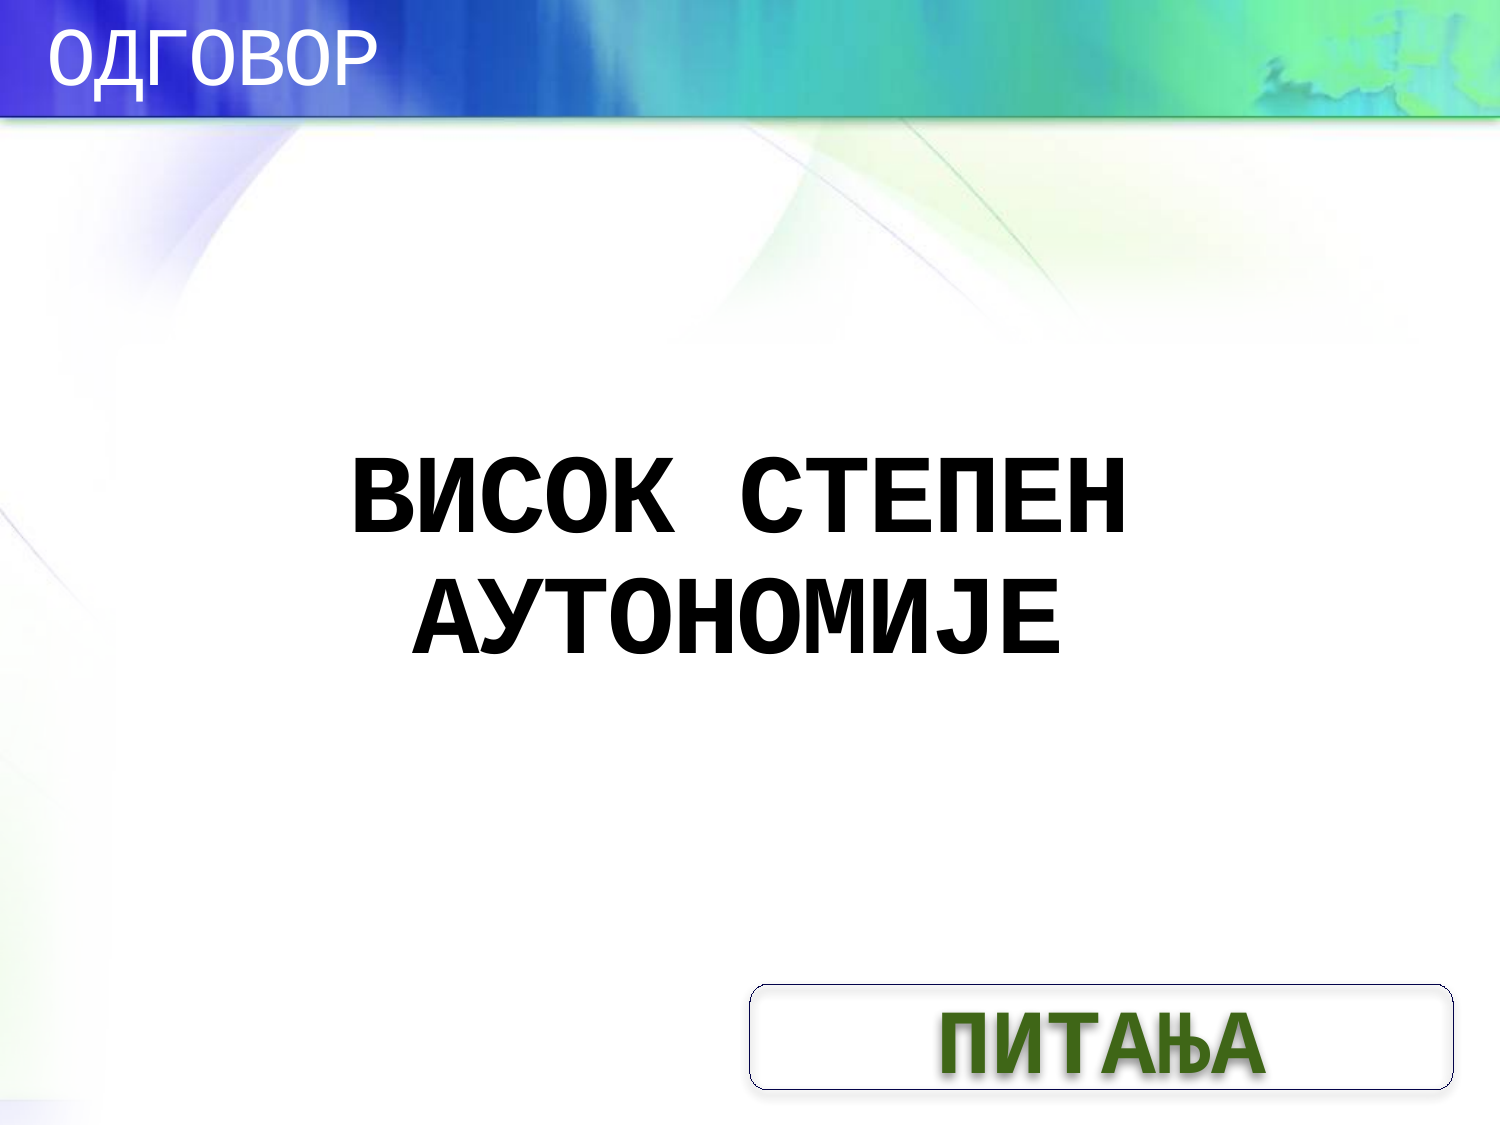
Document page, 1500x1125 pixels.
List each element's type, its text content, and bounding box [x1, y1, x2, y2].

text_box ПИТАЊА [749, 984, 1454, 1090]
picture [0, 0, 1500, 1125]
title ВИСОК СТЕПЕН АУТОНОМИЈЕ [70, 433, 1407, 680]
text_box ОДГОВОР [46, 0, 774, 118]
